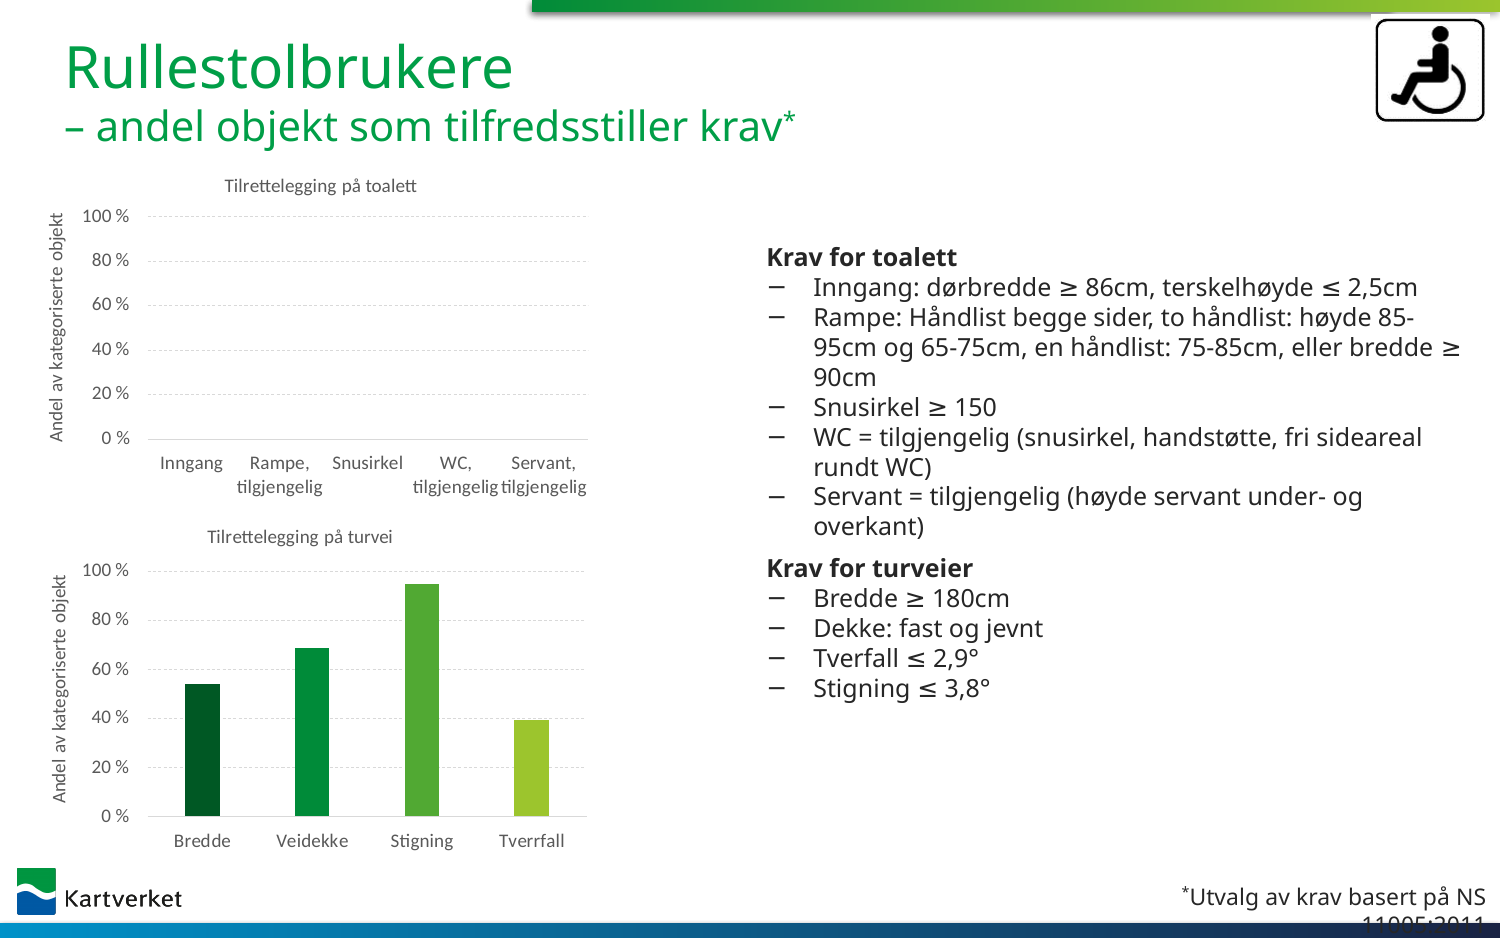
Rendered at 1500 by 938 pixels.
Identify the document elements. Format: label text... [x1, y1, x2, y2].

picture [41, 520, 598, 859]
text_box Krav for turveier Bredde ≥ 180cm Dekke: fast og jevnt Tverfall ≤ 2,9° Stigning ≤ 3,8° [751, 545, 1483, 710]
text_box Rullestolbrukere – andel objekt som tilfredsstiller krav* [49, 14, 1431, 158]
picture [41, 166, 599, 505]
text_box *Utvalg av krav basert på NS 11005:2011 [1068, 873, 1500, 938]
text_box Krav for toalett Inngang: dørbredde ≥ 86cm, terskelhøyde ≤ 2,5cm Rampe: Håndlist begge sider, to håndlist: høyde 85-95cm og 65-75cm, en håndlist: 75-85cm, eller bredde ≥ 90cm Snusirkel ≥ 150 WC = tilgjengelig (snusirkel, handstøtte, fri sideareal rundt WC) Servant = tilgjengelig (høyde servant under- og overkant) [751, 234, 1483, 545]
picture [1371, 13, 1491, 127]
